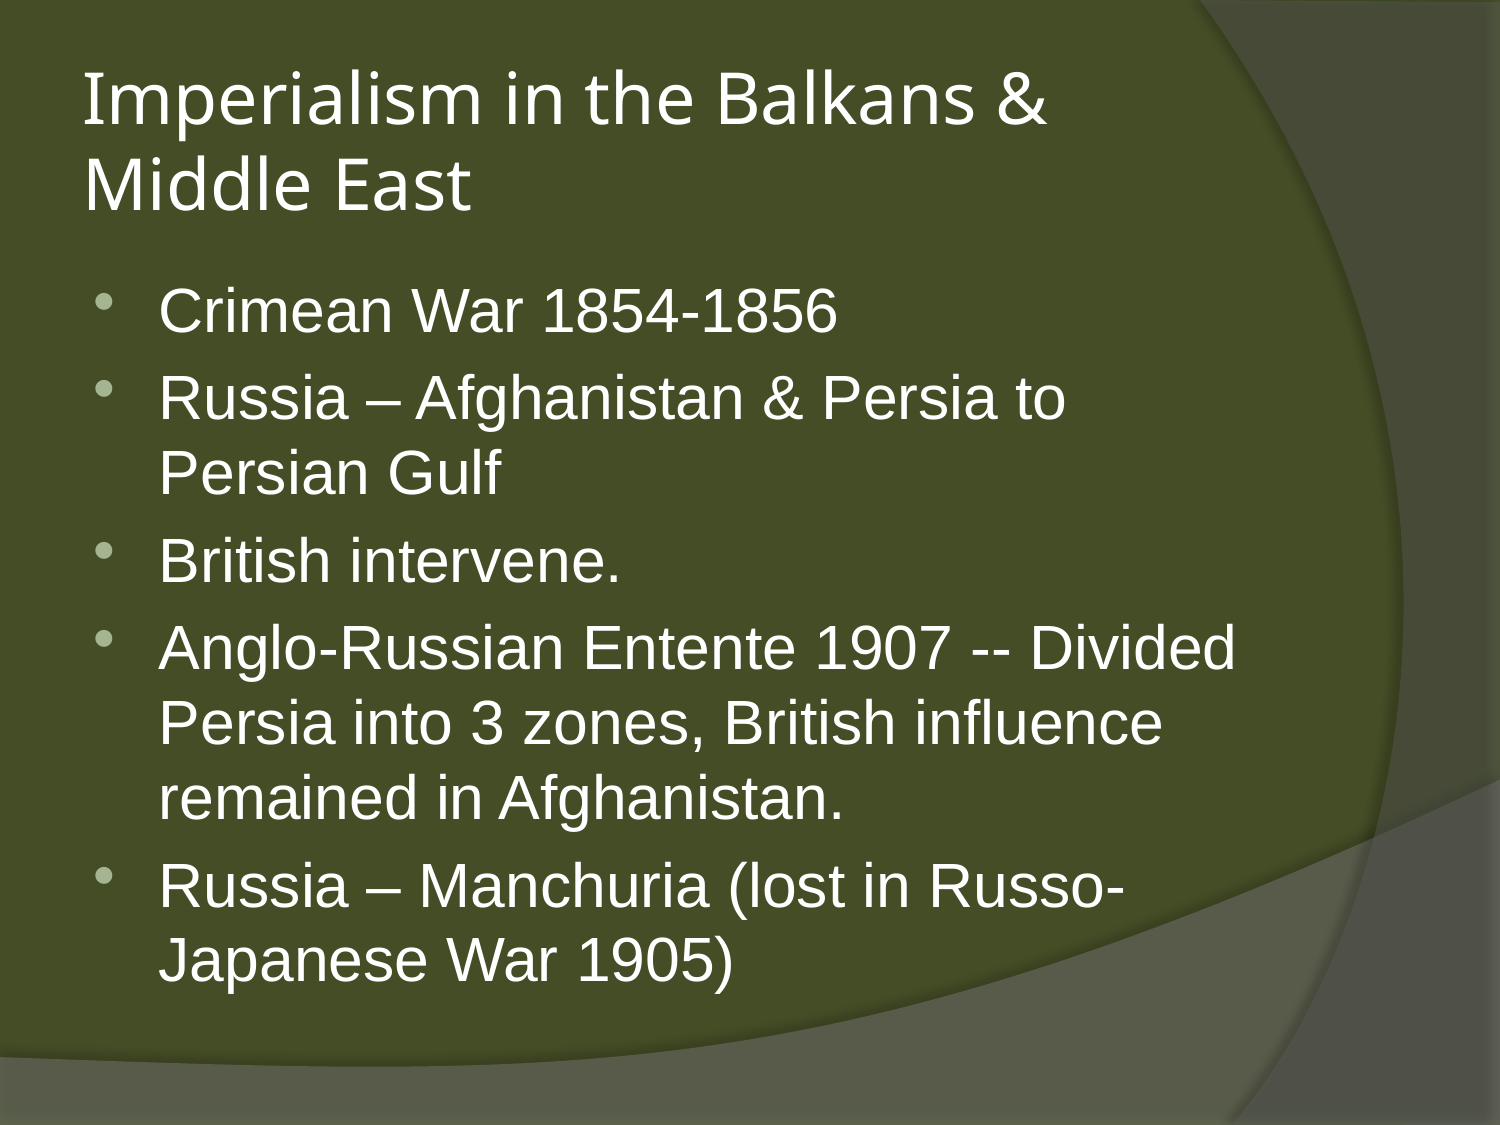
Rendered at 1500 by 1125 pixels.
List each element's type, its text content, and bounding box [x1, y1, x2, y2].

title Imperialism in the Balkans & Middle East [75, 45, 1300, 233]
list Crimean War 1854-1856 Russia – Afghanistan & Persia to Persian Gulf British intervene. Anglo-Russian Entente 1907 -- Divided Persia into 3 zones, British influence remained in Afghanistan. Russia – Manchuria (lost in Russo-Japanese War 1905) [75, 262, 1300, 1005]
